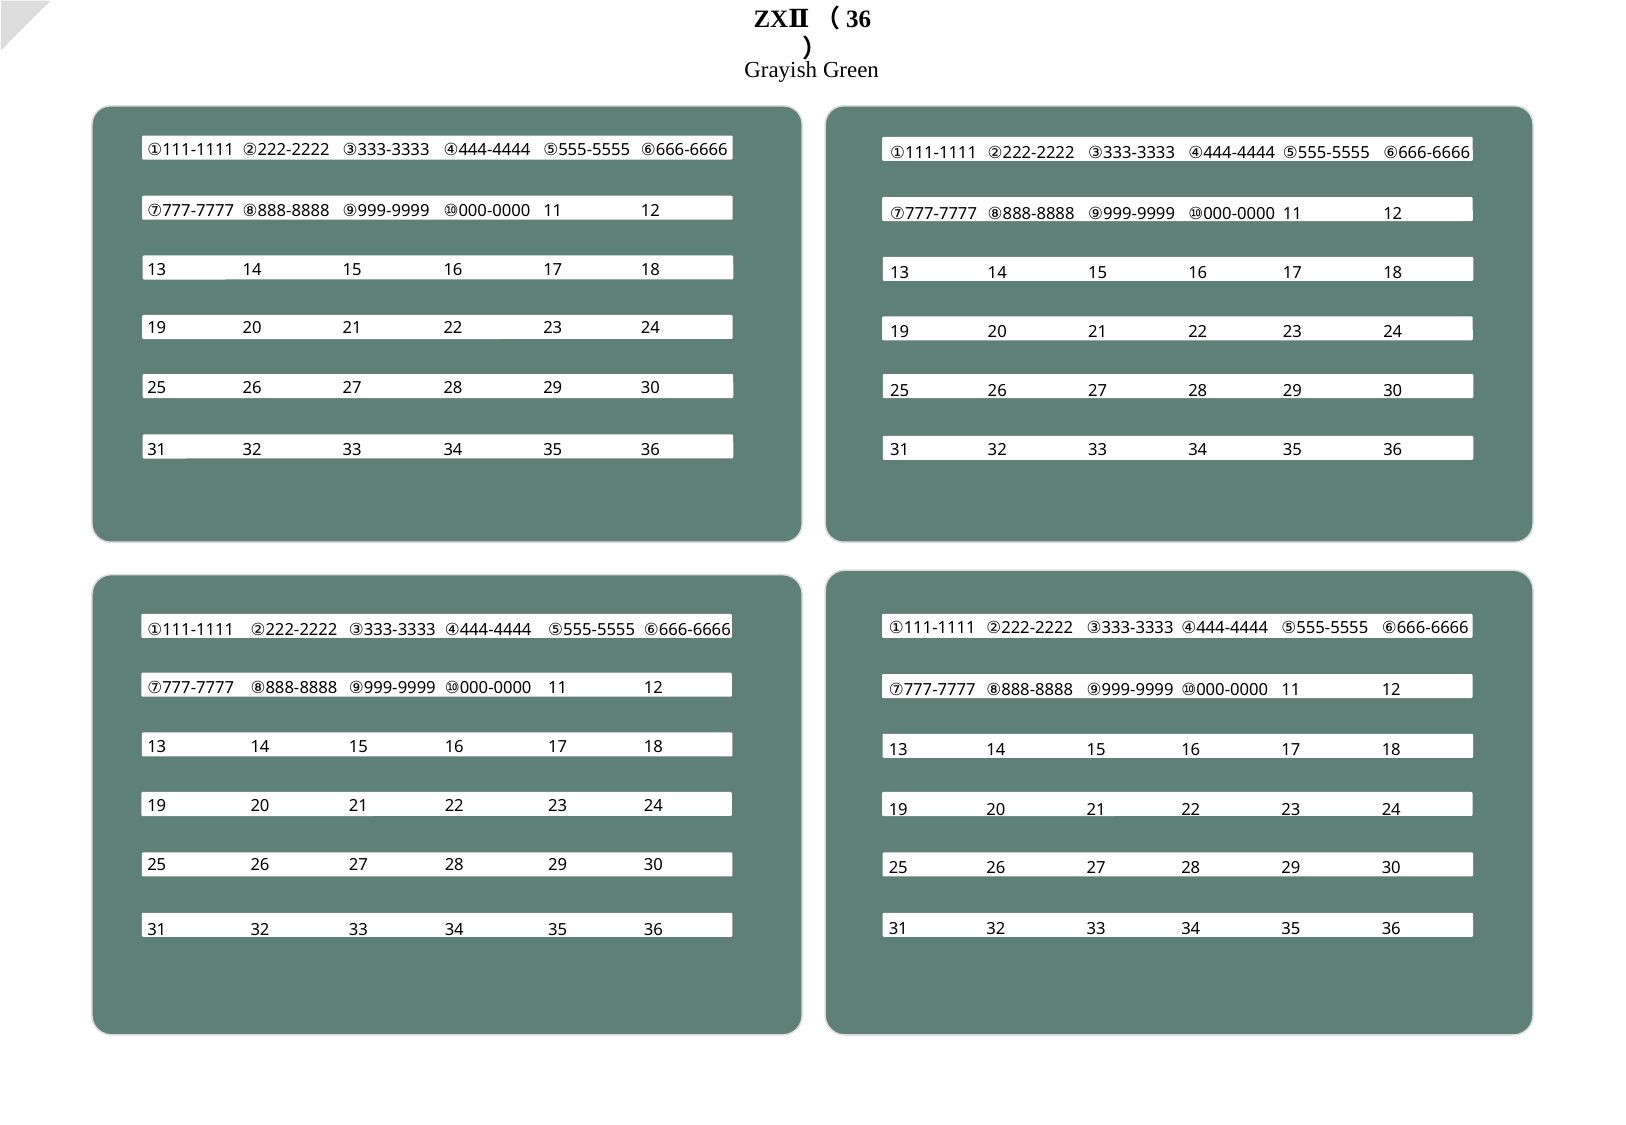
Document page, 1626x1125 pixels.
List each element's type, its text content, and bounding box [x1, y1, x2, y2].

table_header ⑤555-5555 [1282, 615, 1382, 677]
table_cell ⑧888-8888 [988, 201, 1088, 260]
table_cell 11 [543, 198, 641, 257]
table_cell ⑦777-7777 [147, 675, 251, 734]
table_cell 11 [1282, 677, 1382, 738]
text_box ZXⅡ（36） [738, 2, 893, 47]
table_header ④444-4444 [1181, 615, 1282, 677]
text_box [825, 105, 1534, 543]
text_box [882, 256, 890, 281]
table_cell ⑦777-7777 [147, 198, 243, 257]
text_box [882, 912, 889, 937]
table_cell 21 [1088, 320, 1188, 379]
table_header ③333-3333 [343, 137, 443, 198]
table_cell 21 [343, 316, 443, 376]
table_cell ⑩000-0000 [445, 675, 548, 734]
table_cell 12 [641, 198, 764, 257]
text_box [882, 136, 1473, 161]
table_header ⑥666-6666 [1382, 615, 1504, 677]
text_box [91, 574, 803, 1035]
table_cell 12 [1383, 201, 1508, 260]
table_cell 14 [988, 260, 1088, 320]
table_cell 33 [349, 917, 445, 980]
text_box [882, 197, 890, 222]
table_cell 17 [1282, 738, 1382, 797]
table_cell 22 [443, 316, 543, 376]
table_cell 22 [445, 793, 548, 852]
table_cell 29 [543, 376, 641, 438]
table_cell 30 [641, 376, 764, 438]
table_cell 27 [343, 376, 443, 438]
table_cell 19 [147, 793, 251, 852]
table_cell 25 [889, 855, 986, 916]
table_cell ⑧888-8888 [251, 675, 349, 734]
table_header ④444-4444 [445, 617, 548, 675]
table_cell ⑧888-8888 [986, 677, 1087, 738]
text_box [882, 316, 890, 341]
table_cell 26 [243, 376, 343, 438]
table_cell 19 [147, 316, 243, 376]
table_cell 13 [147, 257, 243, 316]
table_cell 13 [890, 260, 988, 320]
table_cell 26 [251, 852, 349, 917]
table_cell 29 [1282, 855, 1382, 916]
table_header ⑤555-5555 [548, 617, 644, 675]
table_header ③333-3333 [349, 617, 445, 675]
table_header ②222-2222 [988, 140, 1088, 201]
table_header ③333-3333 [1087, 615, 1181, 677]
table_cell 16 [1181, 738, 1282, 797]
table_header ⑤555-5555 [1283, 140, 1383, 201]
table_cell 35 [1282, 916, 1382, 979]
table_cell 22 [1188, 320, 1283, 379]
table_header ①111-1111 [889, 615, 986, 677]
table_cell ⑨999-9999 [1087, 677, 1181, 738]
text_box [1, 1, 49, 49]
text_box [141, 613, 732, 638]
table_header ⑥666-6666 [1383, 140, 1508, 201]
table_cell 17 [1283, 260, 1383, 320]
table_cell 11 [1283, 201, 1383, 260]
table_cell 36 [1382, 916, 1504, 979]
table_header ③333-3333 [1088, 140, 1188, 201]
text_box [142, 314, 147, 340]
text_box [141, 732, 147, 757]
table_cell 31 [147, 917, 251, 980]
table_cell 36 [641, 438, 764, 500]
text_box [825, 570, 1534, 1036]
table_cell 14 [986, 738, 1087, 797]
table_cell 35 [543, 438, 641, 500]
table_cell ⑦777-7777 [890, 201, 988, 260]
table_header ①111-1111 [147, 617, 251, 675]
table_cell 34 [445, 917, 548, 980]
table_cell 35 [548, 917, 644, 980]
text_box Grayish Green [729, 47, 895, 90]
table_header ①111-1111 [890, 140, 988, 201]
table_cell 32 [251, 917, 349, 980]
table_cell 30 [1382, 855, 1504, 916]
table_cell 20 [243, 316, 343, 376]
text_box [142, 374, 147, 399]
text_box [882, 674, 889, 699]
table_cell 30 [644, 852, 766, 917]
table_cell 24 [1383, 320, 1508, 379]
text_box [142, 434, 147, 459]
table_cell 26 [986, 855, 1087, 916]
table_cell 11 [548, 675, 644, 734]
table_header ④444-4444 [1188, 140, 1283, 201]
table_cell 31 [890, 438, 988, 500]
table_cell 28 [445, 852, 548, 917]
table_cell ⑨999-9999 [1088, 201, 1188, 260]
table_cell 16 [445, 734, 548, 793]
table_cell 25 [890, 379, 988, 438]
table_cell ⑨999-9999 [349, 675, 445, 734]
table_cell 23 [1283, 320, 1383, 379]
table_cell 31 [889, 916, 986, 979]
table_cell 34 [1181, 916, 1282, 979]
text_box [141, 852, 147, 877]
text_box [882, 613, 1473, 638]
table_cell 15 [343, 257, 443, 316]
text_box [142, 255, 147, 280]
table_cell ⑩000-0000 [1188, 201, 1283, 260]
table_cell 23 [548, 793, 644, 852]
table_header ⑥666-6666 [641, 137, 764, 198]
table_cell 25 [147, 376, 243, 438]
table_cell 33 [343, 438, 443, 500]
table_cell 34 [1188, 438, 1283, 500]
text_box [141, 672, 147, 697]
table_cell ⑧888-8888 [243, 198, 343, 257]
table_cell 28 [443, 376, 543, 438]
table_cell 17 [548, 734, 644, 793]
table_cell 23 [543, 316, 641, 376]
table_cell 18 [641, 257, 764, 316]
table_cell 14 [251, 734, 349, 793]
table_cell 16 [1188, 260, 1283, 320]
text_box [141, 912, 147, 937]
table_cell 21 [1087, 797, 1181, 855]
table_cell 34 [443, 438, 543, 500]
table_cell 22 [1181, 797, 1282, 855]
table_cell 15 [1087, 738, 1181, 797]
text_box [882, 733, 889, 758]
table_cell 31 [147, 438, 243, 500]
table_header ②222-2222 [243, 137, 343, 198]
table_header ②222-2222 [251, 617, 349, 675]
text_box [882, 852, 889, 877]
table_cell 27 [1088, 379, 1188, 438]
table_header ⑥666-6666 [644, 617, 766, 675]
table_header ①111-1111 [147, 137, 243, 198]
table_cell 24 [644, 793, 766, 852]
table_cell ⑨999-9999 [343, 198, 443, 257]
text_box [882, 791, 889, 817]
table_cell 20 [986, 797, 1087, 855]
table_cell 21 [349, 793, 445, 852]
table_cell 20 [988, 320, 1088, 379]
table_header ④444-4444 [443, 137, 543, 198]
table_cell 12 [644, 675, 766, 734]
table_cell 15 [1088, 260, 1188, 320]
table_cell 32 [243, 438, 343, 500]
text_box [142, 195, 147, 220]
table_cell 32 [986, 916, 1087, 979]
table_cell 15 [349, 734, 445, 793]
table_header ⑤555-5555 [543, 137, 641, 198]
table_cell 14 [243, 257, 343, 316]
table_cell 30 [1383, 379, 1508, 438]
table_cell 19 [890, 320, 988, 379]
text_box [141, 791, 147, 817]
table_cell 33 [1088, 438, 1188, 500]
table_cell 19 [889, 797, 986, 855]
table_cell 20 [251, 793, 349, 852]
table_cell 32 [988, 438, 1088, 500]
table_cell ⑩000-0000 [443, 198, 543, 257]
table_cell 12 [1382, 677, 1504, 738]
table_header ②222-2222 [986, 615, 1087, 677]
table_cell 35 [1283, 438, 1383, 500]
text_box [91, 105, 803, 543]
table_cell 18 [1382, 738, 1504, 797]
table_cell 28 [1188, 379, 1283, 438]
table_cell 27 [1087, 855, 1181, 916]
table_cell 26 [988, 379, 1088, 438]
table_cell 13 [147, 734, 251, 793]
table_cell 24 [1382, 797, 1504, 855]
table_cell ⑦777-7777 [889, 677, 986, 738]
table_cell 28 [1181, 855, 1282, 916]
table_cell 27 [349, 852, 445, 917]
table_cell 17 [543, 257, 641, 316]
table_cell 23 [1282, 797, 1382, 855]
table_cell 24 [641, 316, 764, 376]
table_cell 13 [889, 738, 986, 797]
table_cell 18 [1383, 260, 1508, 320]
table_cell 36 [644, 917, 766, 980]
table_cell ⑩000-0000 [1181, 677, 1282, 738]
table_cell 29 [548, 852, 644, 917]
table_cell 25 [147, 852, 251, 917]
table_cell 33 [1087, 916, 1181, 979]
table_cell 36 [1383, 438, 1508, 500]
table_cell 29 [1283, 379, 1383, 438]
table_cell 18 [644, 734, 766, 793]
table_cell 16 [443, 257, 543, 316]
text_box [142, 135, 733, 160]
text_box [882, 374, 890, 399]
text_box [882, 435, 890, 460]
